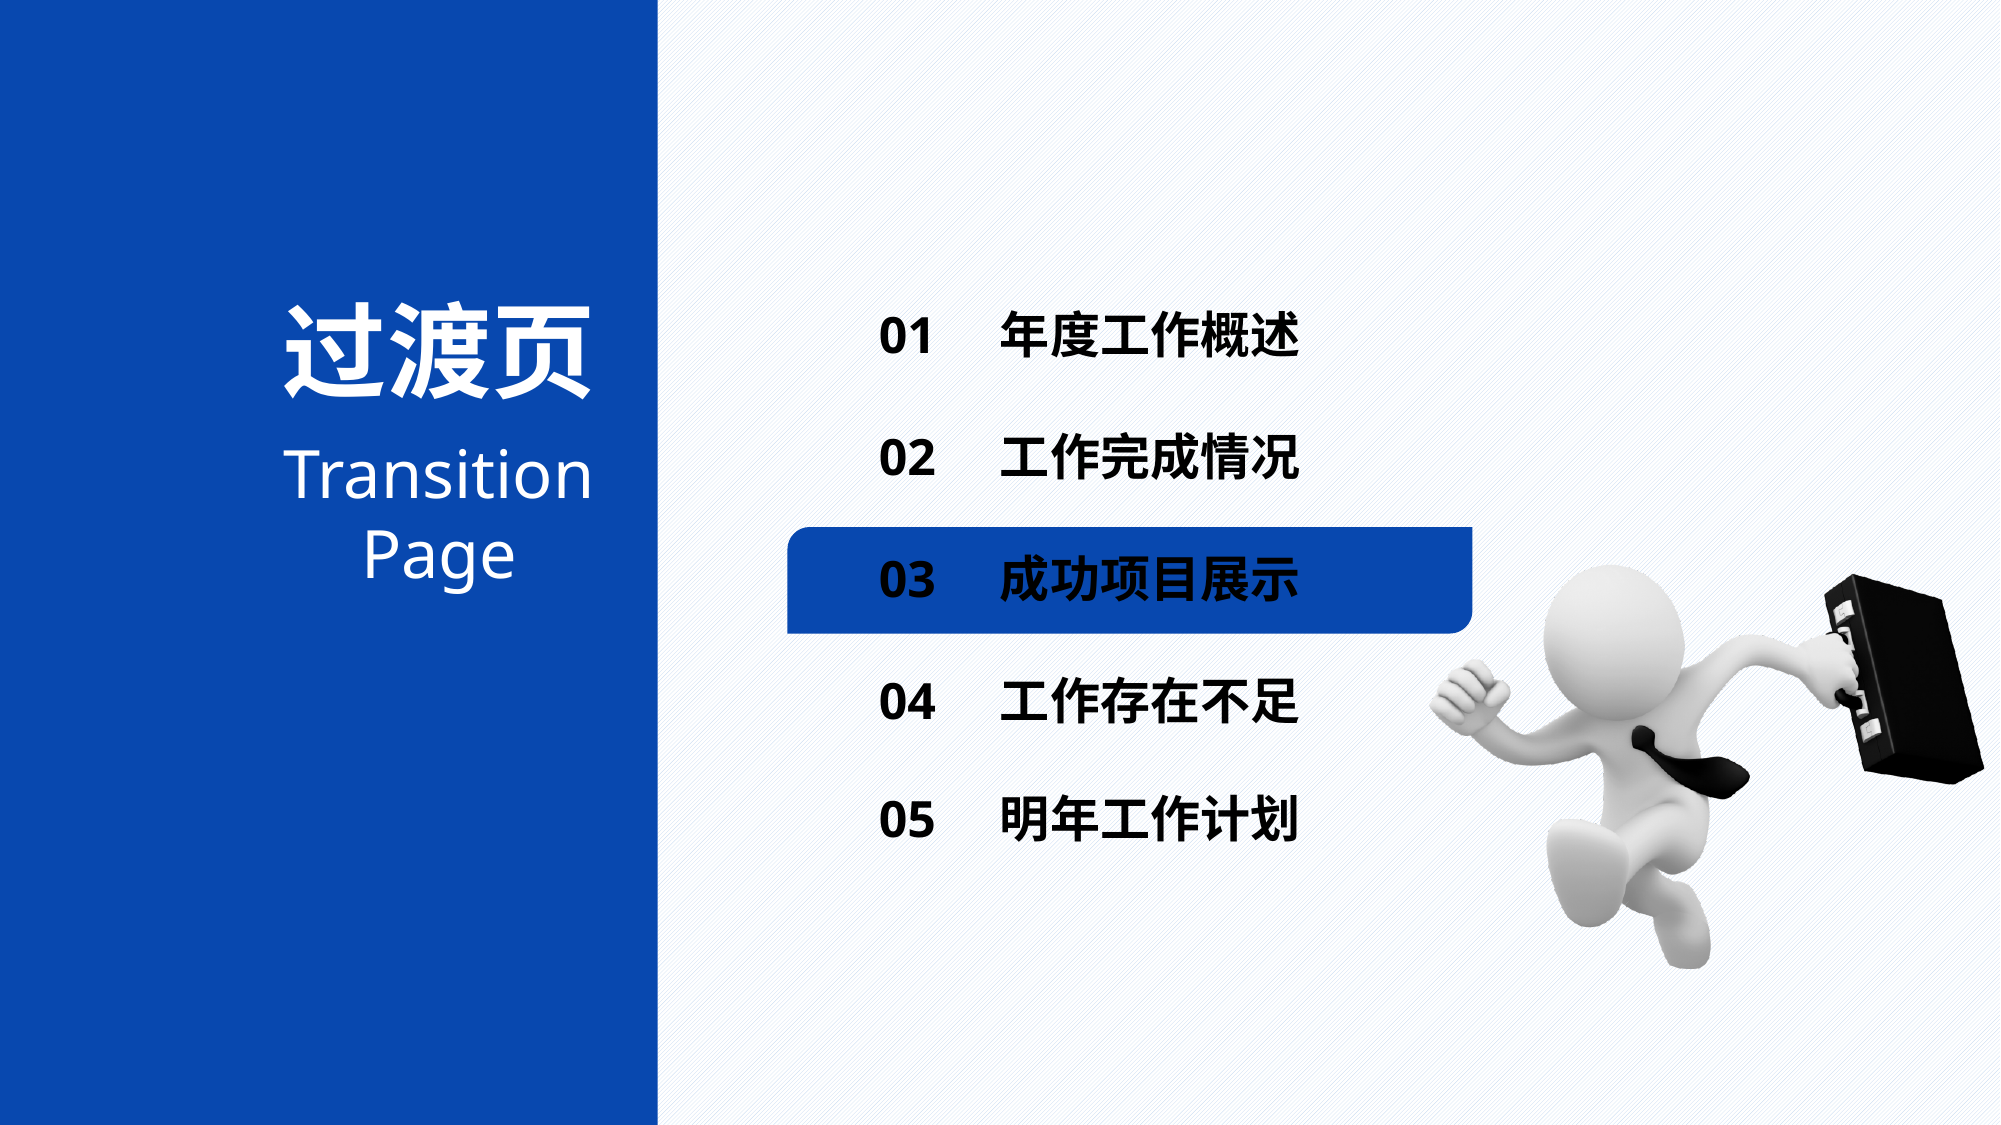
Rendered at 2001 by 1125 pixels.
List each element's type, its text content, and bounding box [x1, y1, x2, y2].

picture [1412, 538, 1997, 970]
text_box Transition Page [244, 424, 635, 599]
text_box [0, 0, 658, 1125]
text_box 过渡页 [244, 278, 635, 419]
text_box 01 年度工作概述 [878, 303, 1508, 364]
text_box 02 工作完成情况 [878, 425, 1508, 486]
text_box 04 工作存在不足 [878, 669, 1407, 730]
text_box 05 明年工作计划 [878, 786, 1407, 847]
text_box 03 成功项目展示 [878, 547, 1407, 608]
text_box [787, 527, 1473, 634]
